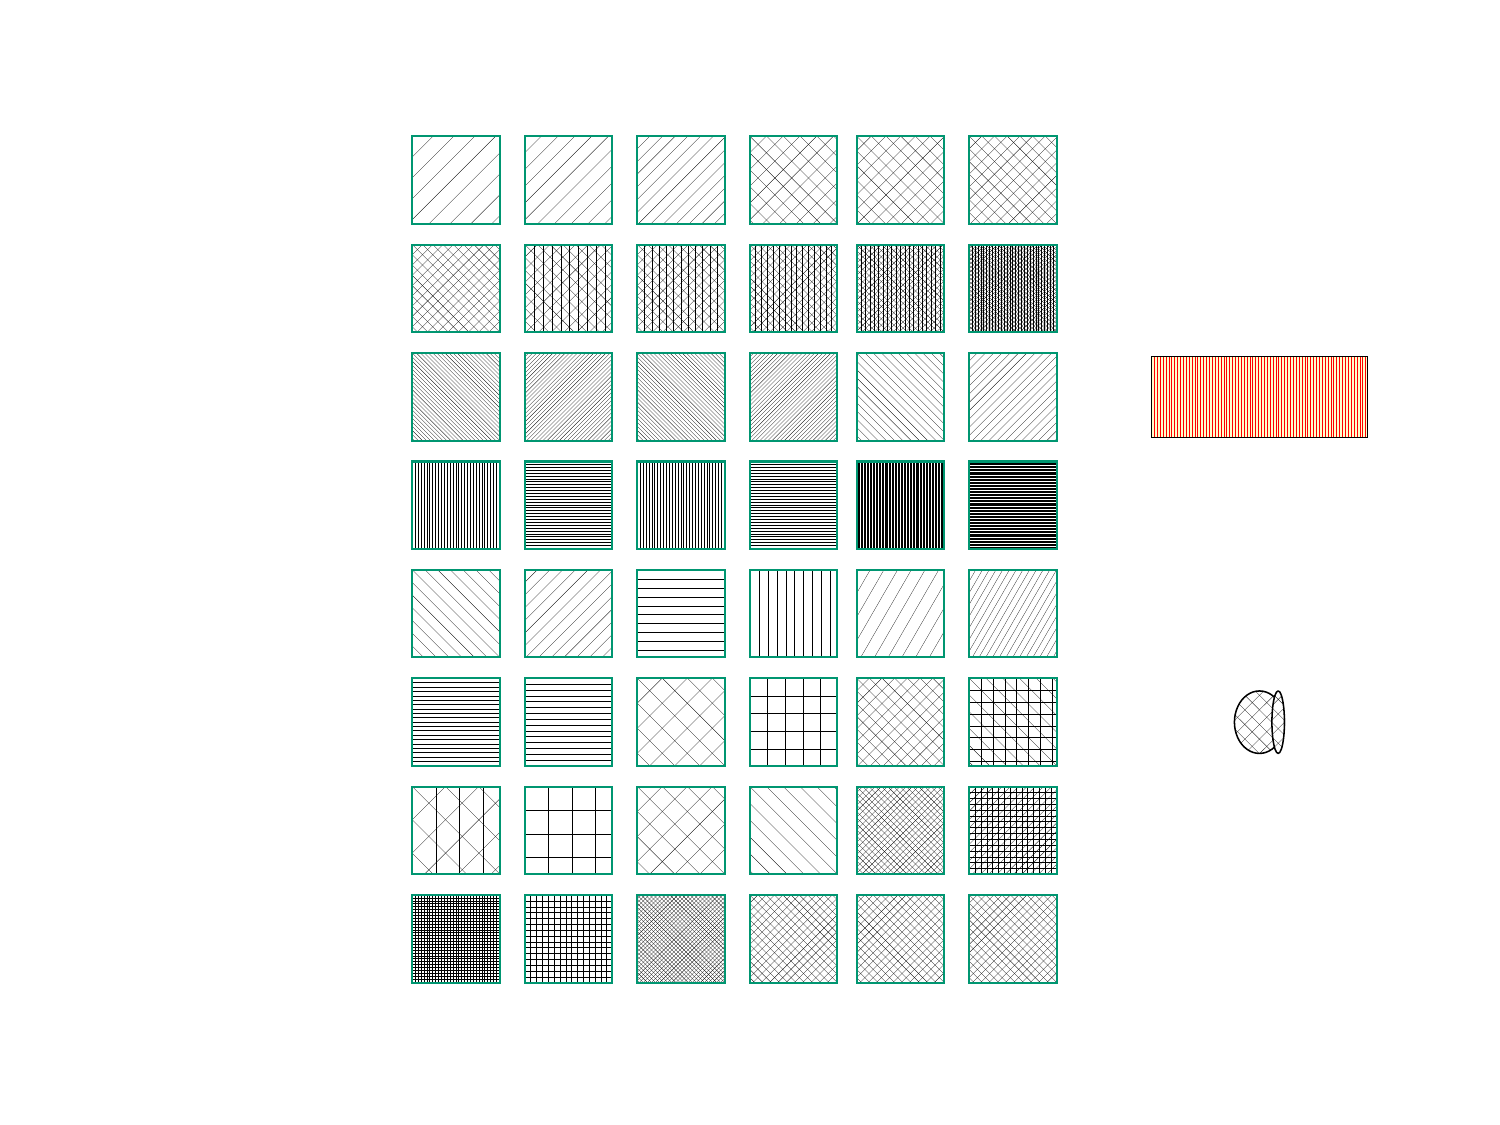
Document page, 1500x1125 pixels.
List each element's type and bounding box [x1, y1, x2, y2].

text_box [524, 677, 613, 767]
text_box [968, 352, 1058, 442]
text_box [749, 677, 838, 767]
text_box [411, 135, 501, 225]
text_box [1151, 356, 1368, 438]
text_box [749, 352, 838, 442]
text_box [968, 677, 1058, 767]
text_box [524, 352, 613, 442]
text_box [749, 786, 838, 875]
text_box [411, 786, 501, 875]
text_box [411, 244, 501, 333]
text_box [411, 460, 501, 550]
text_box [636, 352, 726, 442]
text_box [856, 135, 945, 225]
text_box [411, 352, 501, 442]
text_box [411, 677, 501, 767]
text_box [636, 786, 726, 875]
text_box [749, 244, 838, 333]
text_box [968, 786, 1058, 875]
text_box [636, 460, 726, 550]
text_box [636, 244, 726, 333]
text_box [636, 135, 726, 225]
text_box [856, 677, 945, 767]
text_box [856, 352, 945, 442]
text_box [856, 786, 945, 875]
text_box [856, 460, 945, 550]
text_box [524, 460, 613, 550]
text_box [968, 460, 1058, 550]
text_box [524, 135, 613, 225]
text_box [524, 569, 613, 658]
text_box [636, 677, 726, 767]
text_box [856, 894, 945, 984]
text_box [524, 786, 613, 875]
text_box [856, 244, 945, 333]
text_box [968, 569, 1058, 658]
text_box [749, 135, 838, 225]
text_box [524, 894, 613, 984]
text_box [411, 569, 501, 658]
text_box [968, 135, 1058, 225]
text_box [1234, 690, 1285, 754]
text_box [749, 460, 838, 550]
text_box [411, 894, 501, 984]
text_box [524, 244, 613, 333]
text_box [749, 894, 838, 984]
text_box [968, 894, 1058, 984]
text_box [968, 244, 1058, 333]
text_box [636, 894, 726, 984]
text_box [636, 569, 726, 658]
text_box [749, 569, 838, 658]
text_box [856, 569, 945, 658]
